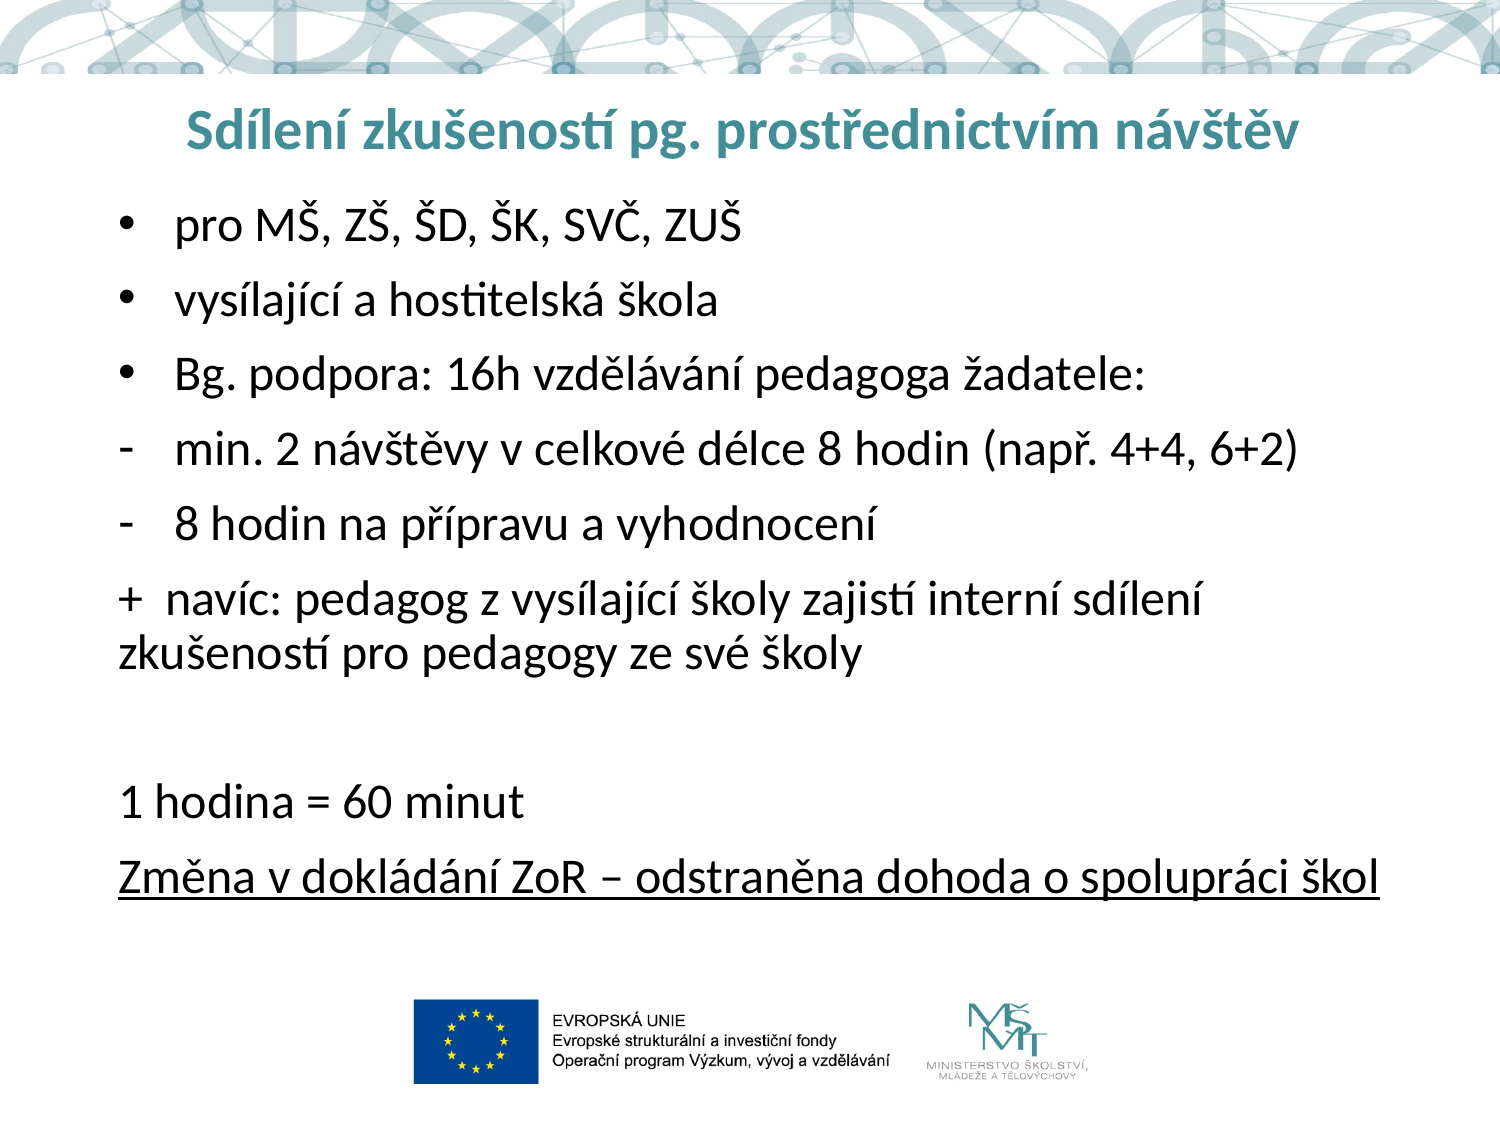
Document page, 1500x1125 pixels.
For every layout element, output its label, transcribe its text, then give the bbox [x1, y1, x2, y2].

title Sdílení zkušeností pg. prostřednictvím návštěv [103, 57, 1397, 190]
picture [371, 998, 1129, 1125]
picture [0, 0, 1500, 74]
list pro MŠ, ZŠ, ŠD, ŠK, SVČ, ZUŠ vysílající a hostitelská škola Bg. podpora: 16h vzdělávání pedagoga žadatele: min. 2 návštěvy v celkové délce 8 hodin (např. 4+4, 6+2) 8 hodin na přípravu a vyhodnocení + navíc: pedagog z vysílající školy zajistí interní sdílení zkušeností pro pedagogy ze své školy 1 hodina = 60 minut Změna v dokládání ZoR – odstraněna dohoda o spolupráci škol [103, 190, 1397, 998]
